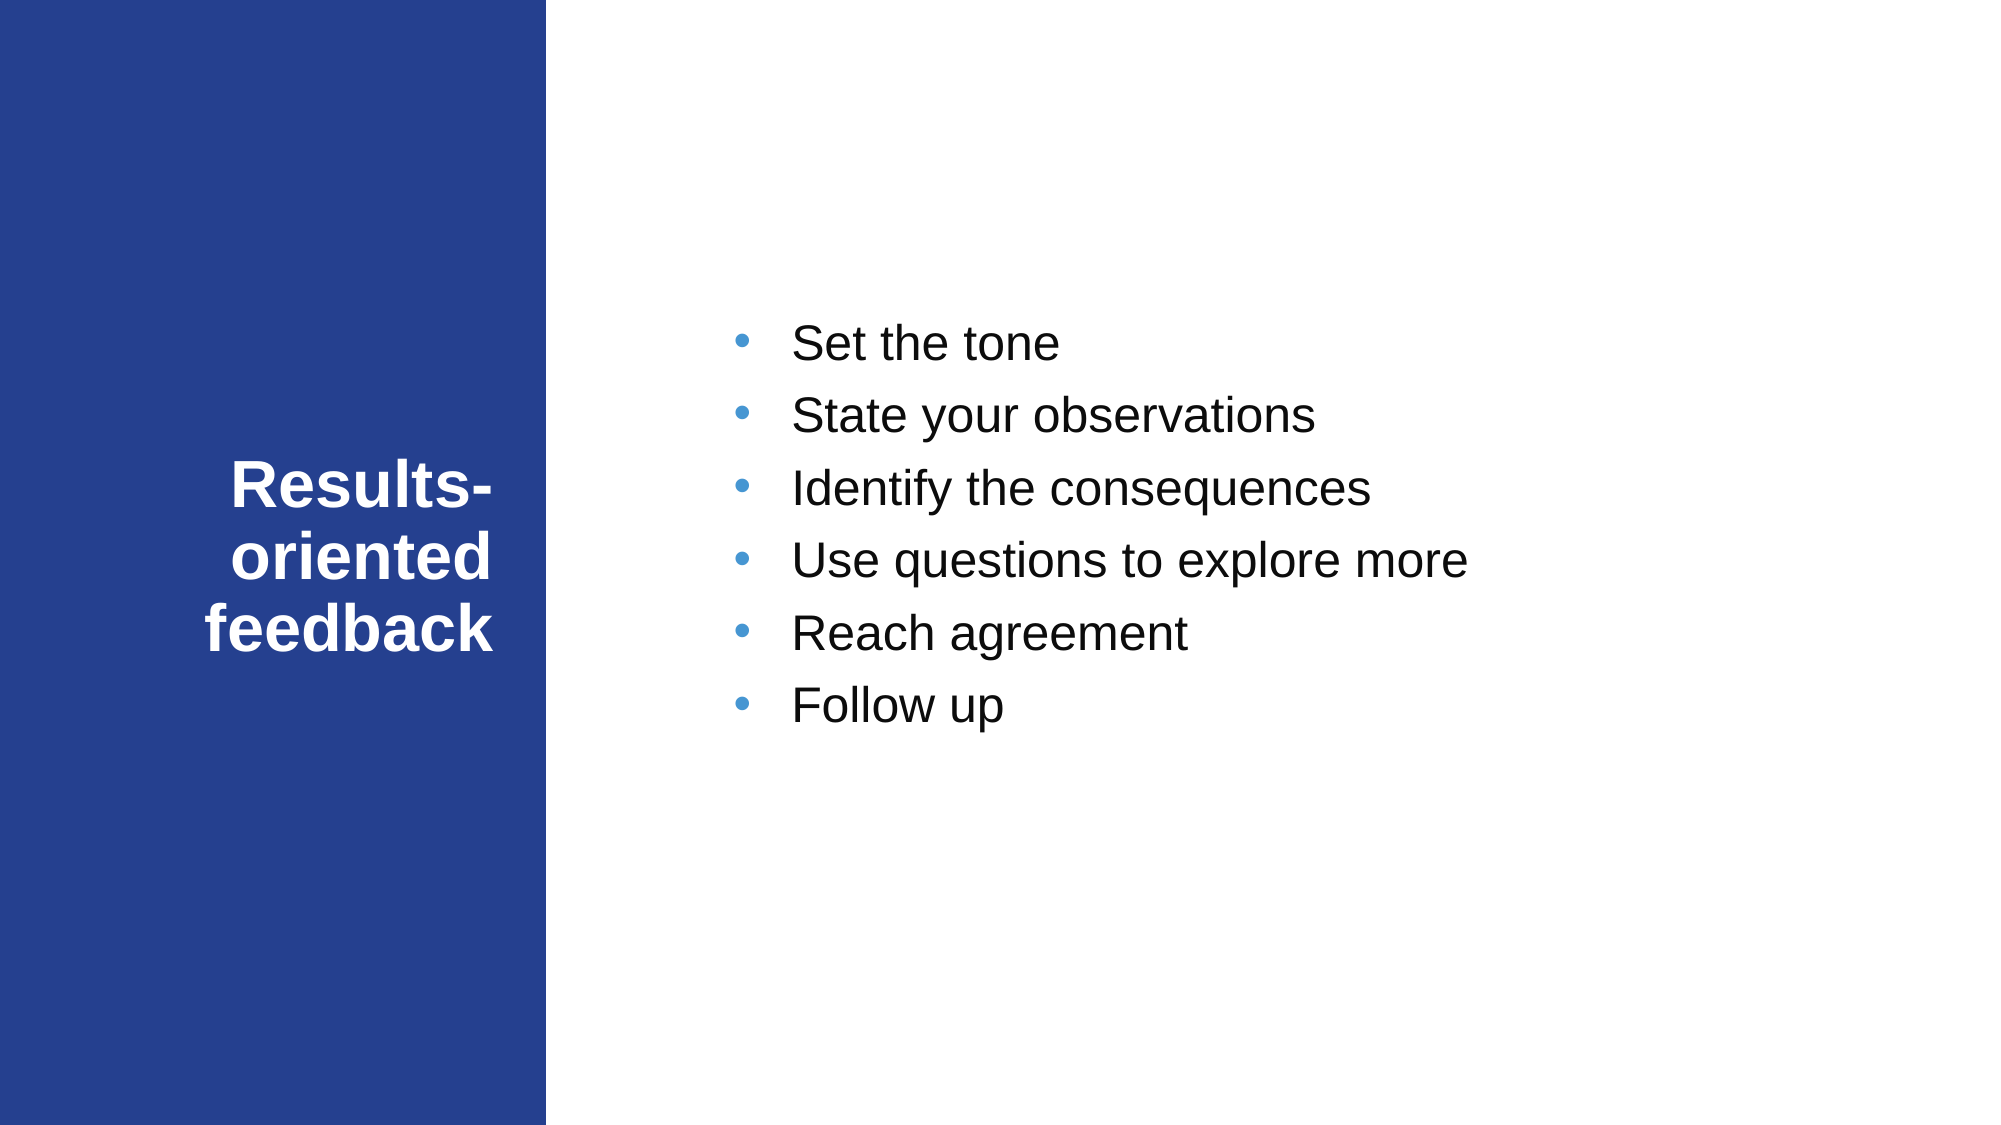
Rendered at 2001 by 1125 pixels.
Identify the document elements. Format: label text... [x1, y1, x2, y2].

title Results-oriented feedback [37, 448, 509, 667]
list Set the tone State your observations Identify the consequences Use questions to explore more Reach agreement Follow up [701, 107, 1866, 1009]
